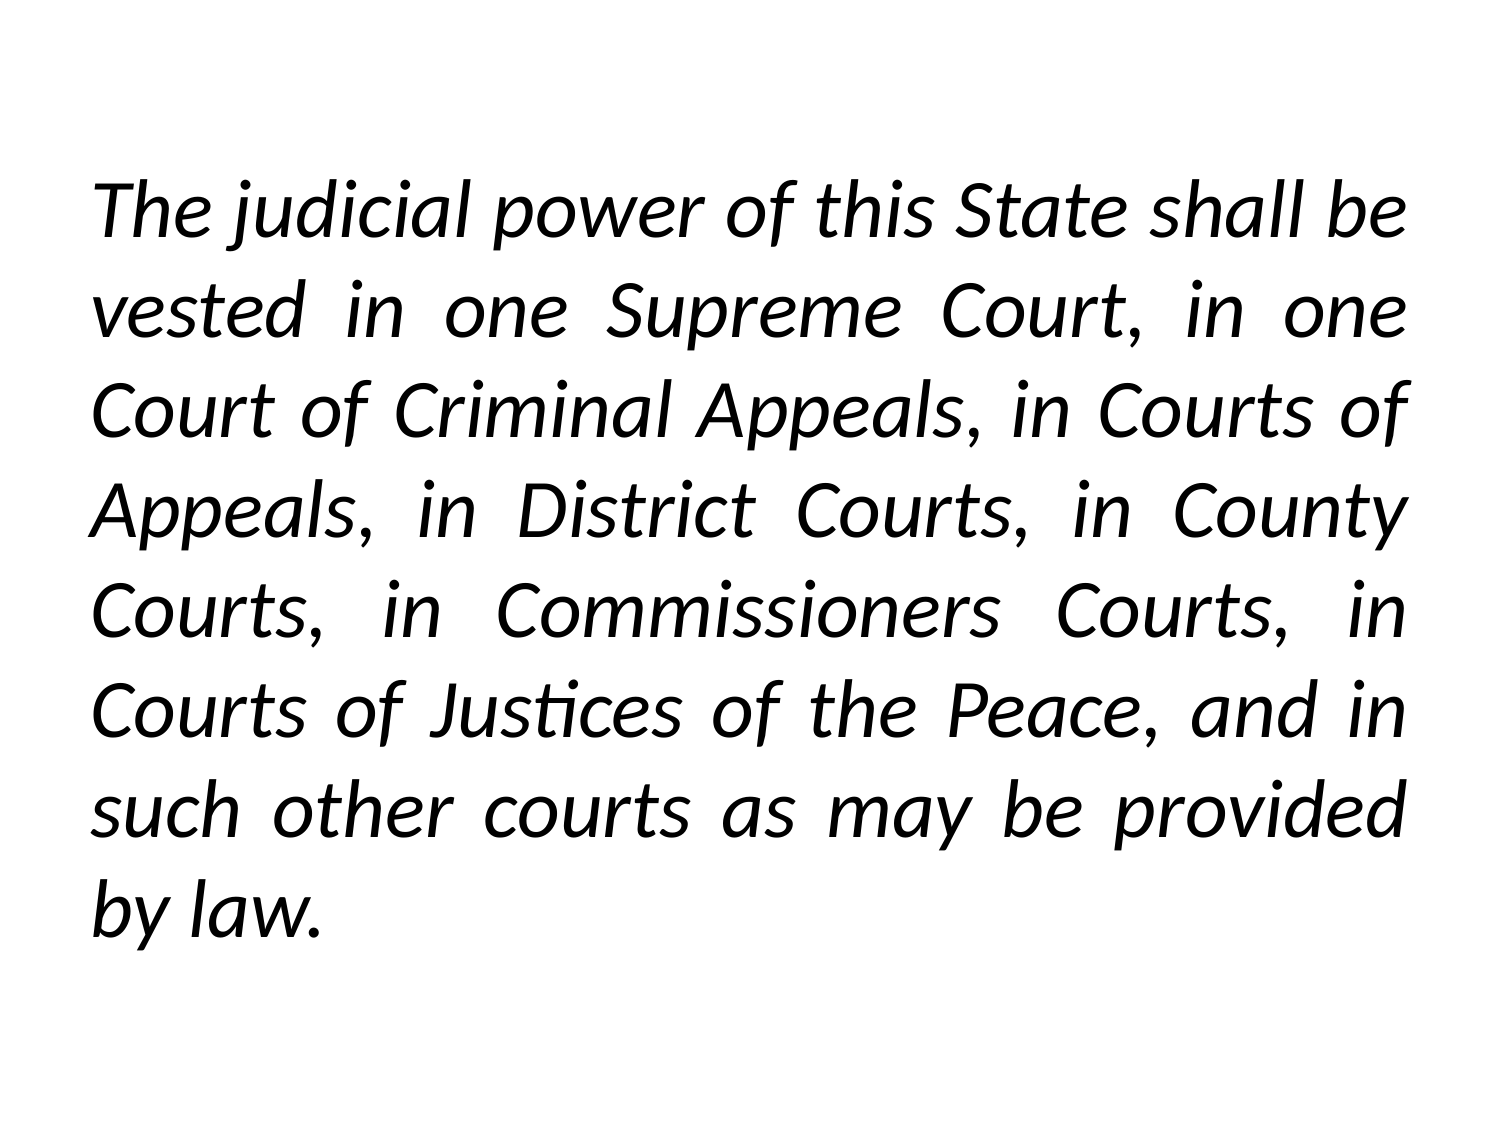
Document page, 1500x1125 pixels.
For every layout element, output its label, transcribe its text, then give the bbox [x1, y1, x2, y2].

title The judicial power of this State shall be vested in one Supreme Court, in one Court of Criminal Appeals, in Courts of Appeals, in District Courts, in County Courts, in Commissioners Courts, in Courts of Justices of the Peace, and in such other courts as may be provided by law. [74, 44, 1426, 1063]
